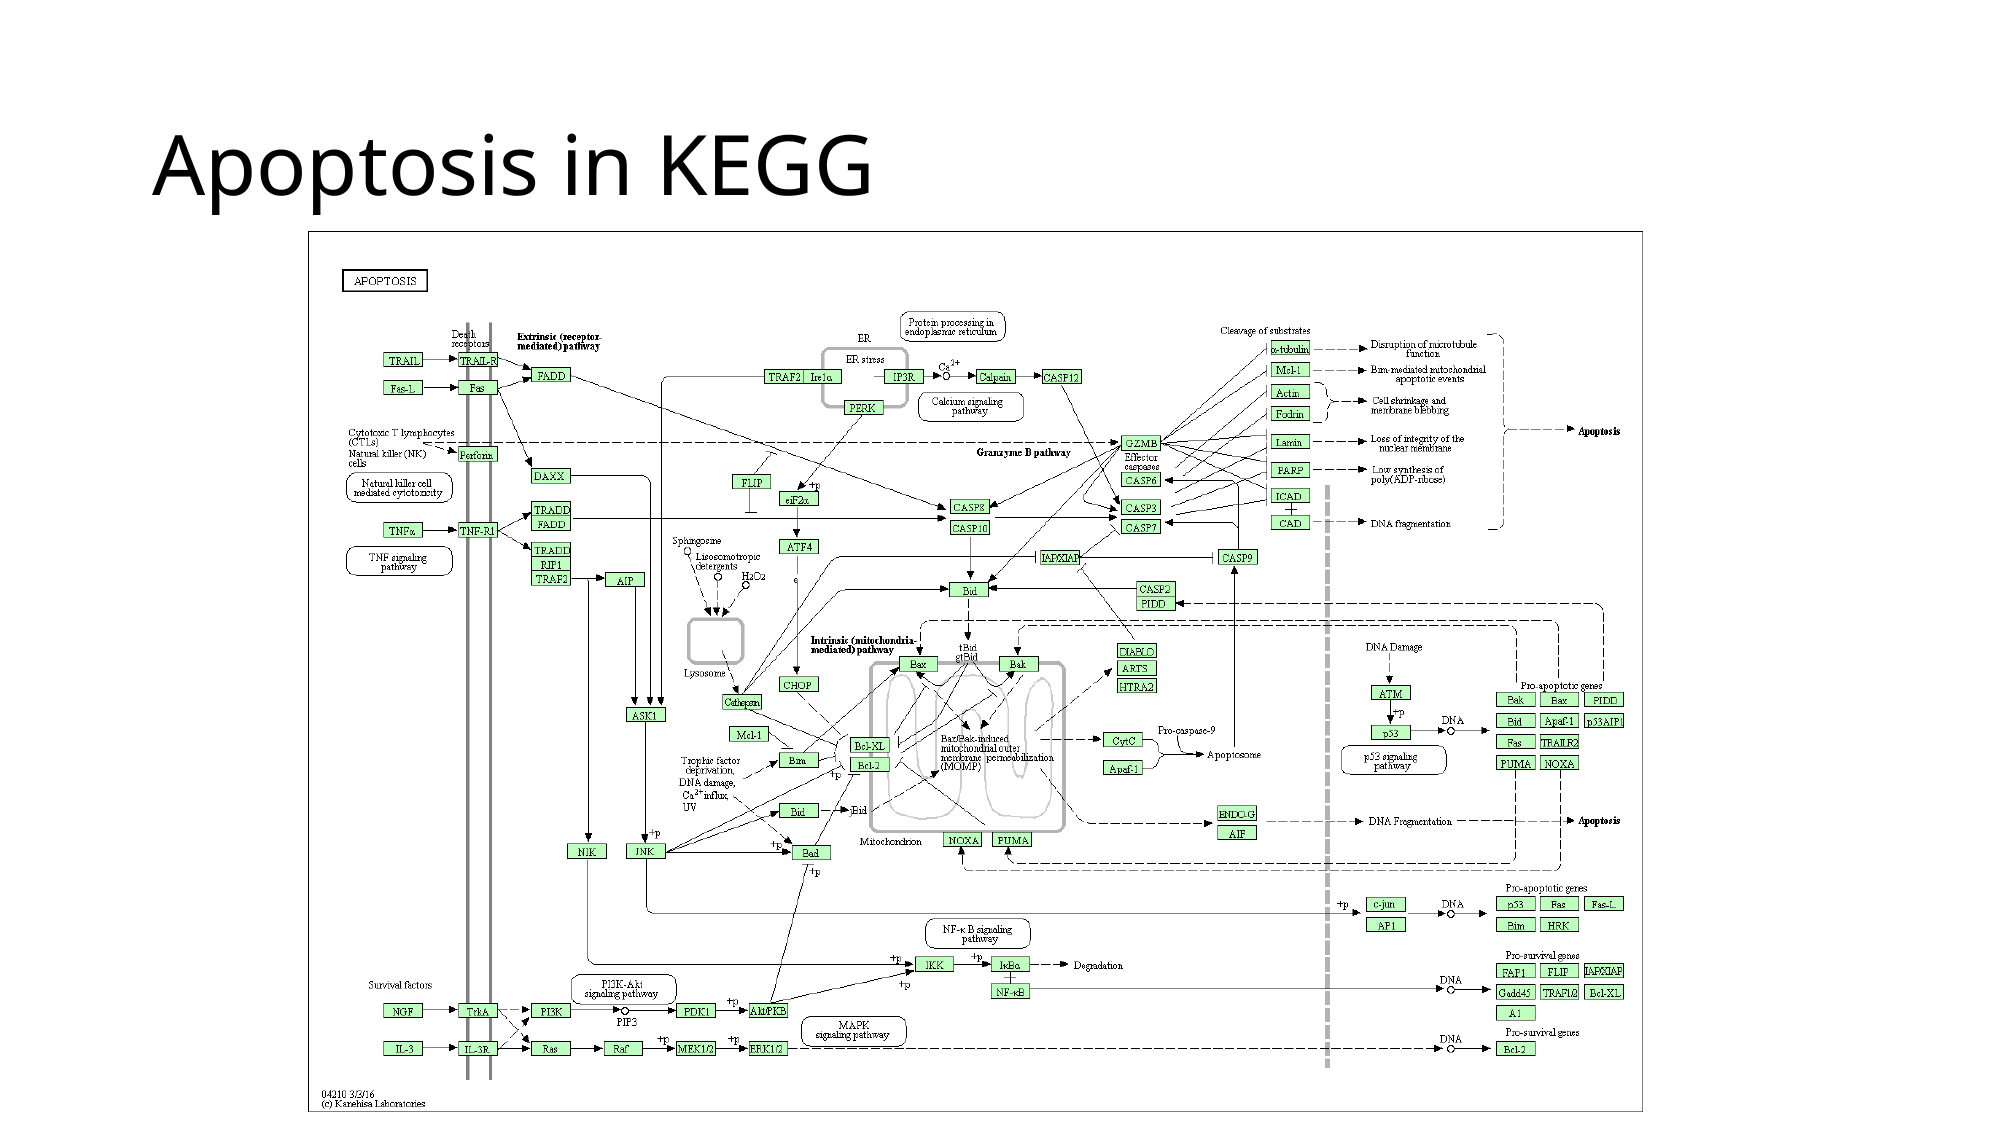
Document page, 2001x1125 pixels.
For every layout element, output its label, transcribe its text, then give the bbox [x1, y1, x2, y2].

picture [308, 231, 1643, 1112]
title Apoptosis in KEGG [137, 59, 1863, 278]
